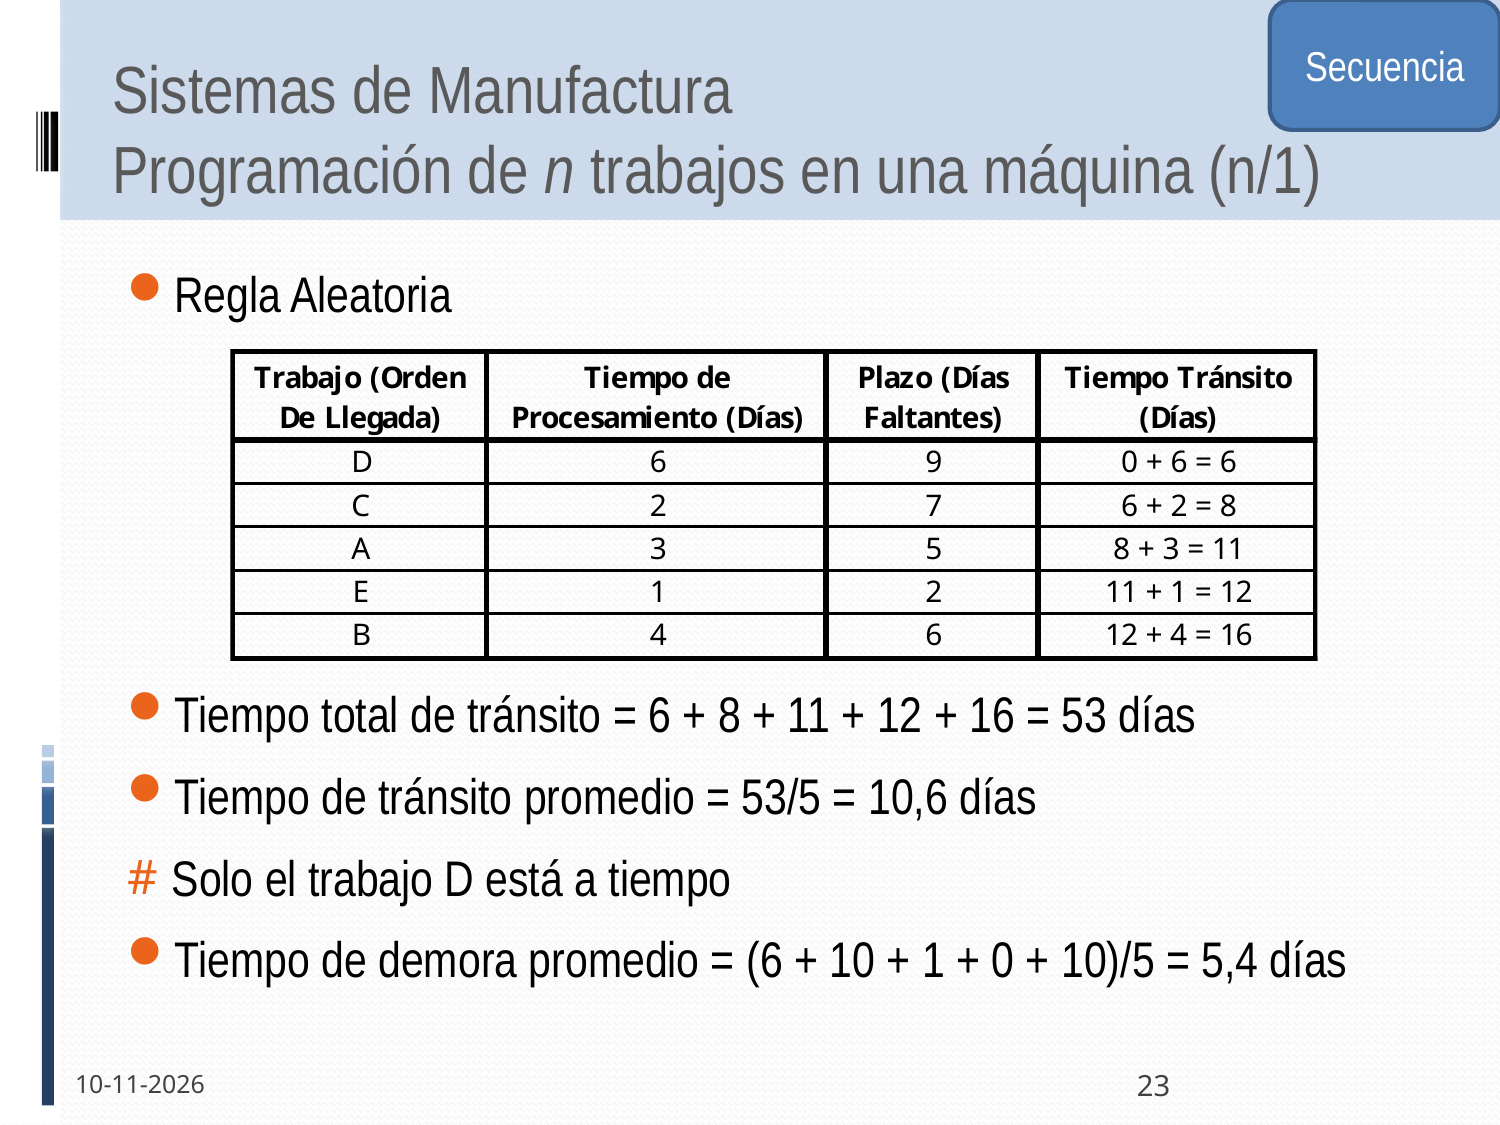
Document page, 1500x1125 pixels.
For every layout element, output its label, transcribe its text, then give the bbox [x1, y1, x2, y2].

list Regla Aleatoria Tiempo total de tránsito = 6 + 8 + 11 + 12 + 16 = 53 días Tiempo de tránsito promedio = 53/5 = 10,6 días Solo el trabajo D está a tiempo Tiempo de demora promedio = (6 + 10 + 1 + 0 + 10)/5 = 5,4 días [111, 255, 1436, 1038]
title Sistemas de Manufactura Programación de n trabajos en una máquina (n/1) [111, 18, 1436, 207]
text_box Secuencia [1267, 0, 1500, 132]
title Programación de un conjunto de trabajos en el mismo número de máquinas [223, 351, 1323, 673]
picture [229, 349, 1318, 662]
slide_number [75, 1042, 243, 1103]
slide_number 23 [1045, 1046, 1171, 1107]
